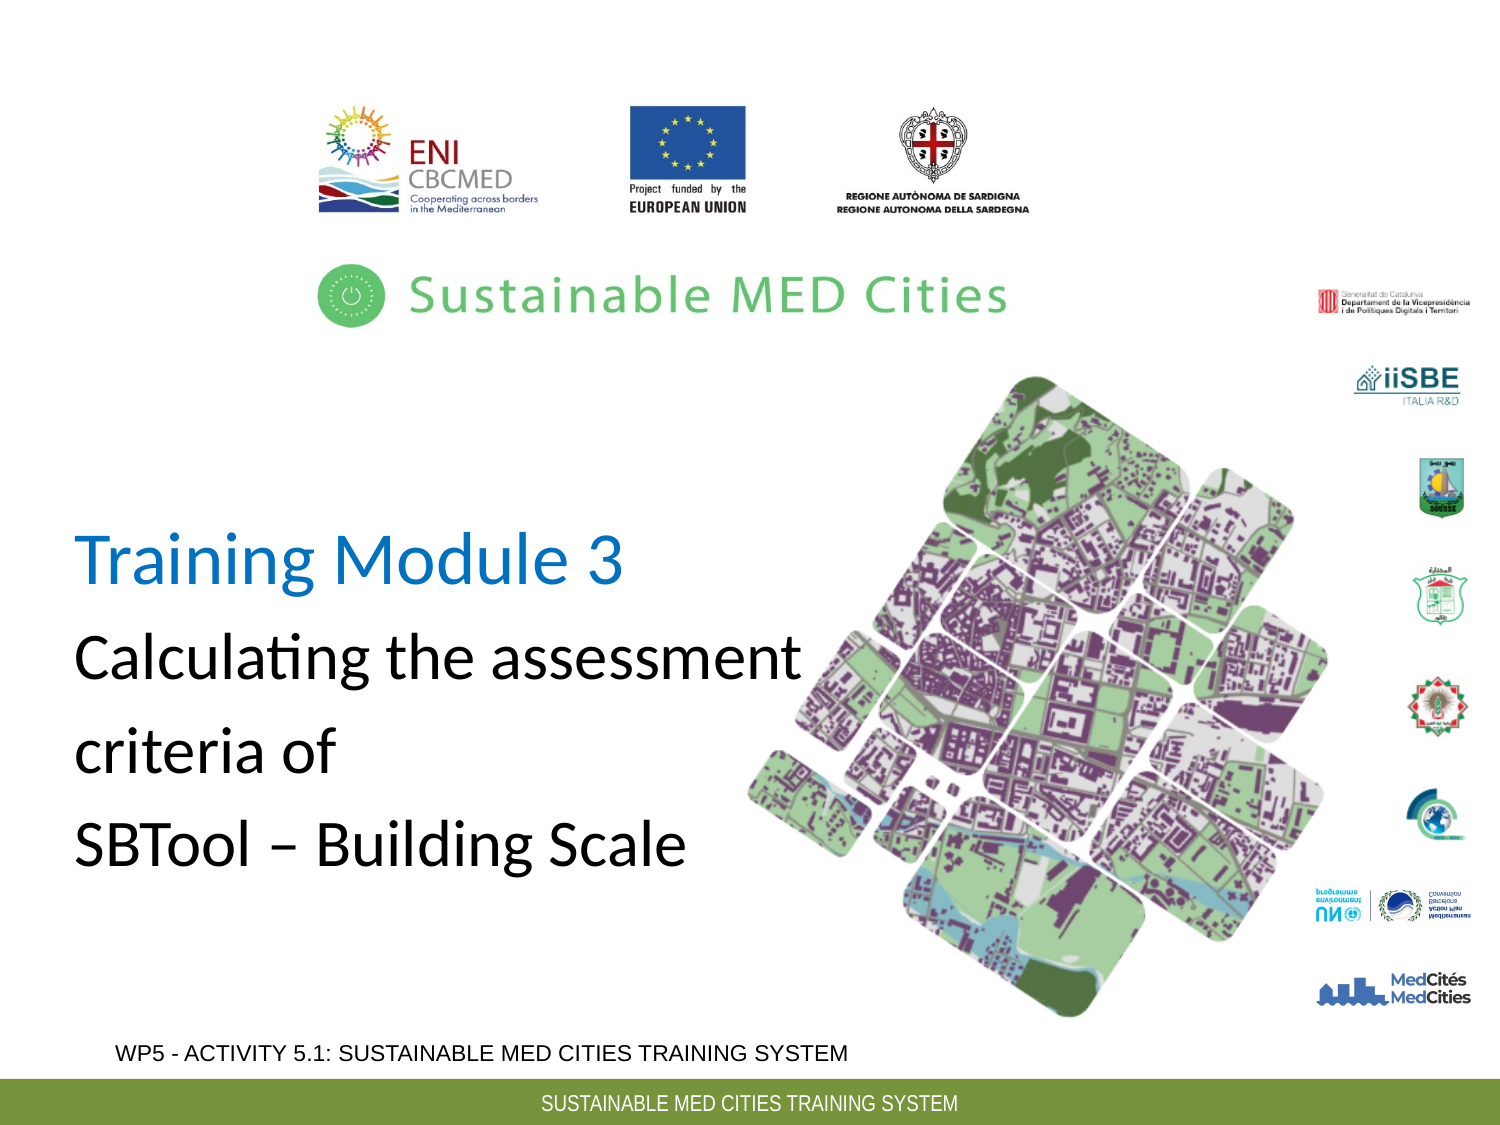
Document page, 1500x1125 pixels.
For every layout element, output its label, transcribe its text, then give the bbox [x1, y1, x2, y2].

picture [1346, 363, 1474, 411]
subtitle Training Module 3 Calculating the assessment criteria of SBTool – Building Scale [59, 502, 1129, 916]
picture [1313, 970, 1474, 1008]
picture [1414, 455, 1474, 523]
picture [1396, 786, 1474, 847]
picture [1313, 279, 1474, 321]
picture [284, 84, 1486, 1078]
picture [1313, 885, 1474, 924]
